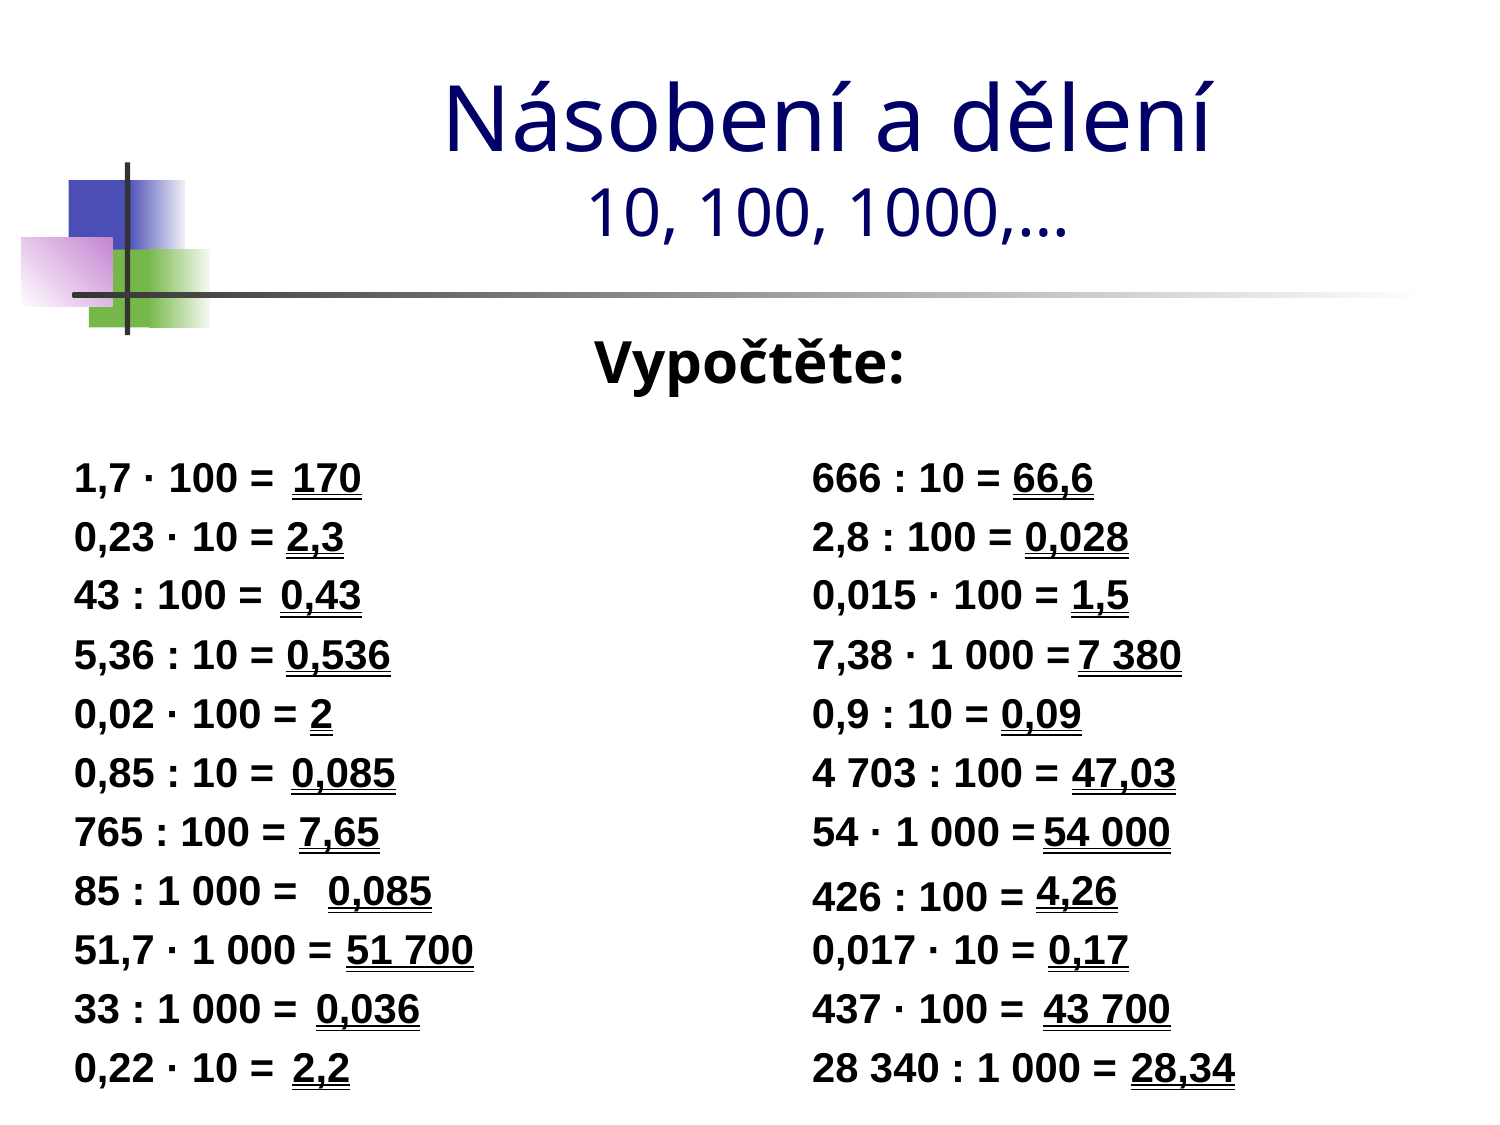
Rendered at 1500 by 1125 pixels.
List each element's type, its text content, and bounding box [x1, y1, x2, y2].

text_box 33 : 1 000 = [59, 974, 301, 1033]
text_box 666 : 10 = [797, 442, 997, 501]
text_box 437 · 100 = [797, 974, 1028, 1033]
text_box 2,3 [271, 501, 508, 567]
text_box 765 : 100 = [59, 797, 283, 856]
text_box 47,03 [1057, 738, 1294, 803]
text_box 28 340 : 1 000 = [797, 1033, 1116, 1099]
text_box 0,9 : 10 = [797, 679, 986, 738]
text_box 0,43 [265, 561, 502, 626]
text_box 28,34 [1116, 1033, 1353, 1099]
text_box 51,7 · 1 000 = [59, 915, 331, 974]
text_box 0,036 [301, 974, 538, 1040]
text_box 2,8 : 100 = [797, 501, 1009, 561]
text_box 43 : 100 = [58, 561, 265, 620]
text_box 4,26 [1021, 856, 1258, 922]
text_box 0,017 · 10 = [797, 915, 1033, 974]
text_box 1,5 [1056, 561, 1293, 626]
text_box 0,17 [1033, 915, 1270, 981]
text_box 54 000 [1028, 797, 1265, 862]
text_box 0,85 : 10 = [58, 738, 276, 803]
text_box 5,36 : 10 = [58, 620, 271, 685]
text_box 0,028 [1009, 501, 1246, 567]
text_box 0,085 [276, 738, 513, 803]
text_box 66,6 [997, 442, 1235, 508]
text_box 7,65 [283, 797, 520, 862]
text_box 0,09 [986, 679, 1223, 744]
text_box 0,015 · 100 = [797, 561, 1056, 620]
text_box 2,2 [277, 1033, 514, 1099]
text_box 7 380 [1062, 620, 1300, 685]
text_box 43 700 [1028, 974, 1265, 1040]
text_box 0,02 · 100 = [59, 679, 295, 738]
text_box 4 703 : 100 = [797, 738, 1057, 797]
text_box Vypočtěte: [0, 317, 1500, 399]
text_box 0,536 [271, 620, 508, 685]
text_box 1,7 · 100 = [58, 442, 277, 501]
text_box 54 · 1 000 = [797, 797, 1028, 862]
text_box 170 [277, 442, 514, 508]
text_box 51 700 [331, 915, 568, 981]
text_box 2 [295, 679, 532, 744]
title Násobení a dělení 10, 100, 1000,… [188, 34, 1468, 276]
text_box 85 : 1 000 = [59, 856, 312, 915]
text_box 0,22 · 10 = [58, 1033, 277, 1099]
text_box 426 : 100 = [797, 862, 1021, 915]
text_box 7,38 · 1 000 = [797, 620, 1062, 679]
text_box 0,085 [312, 856, 550, 922]
text_box 0,23 · 10 = [58, 501, 271, 561]
